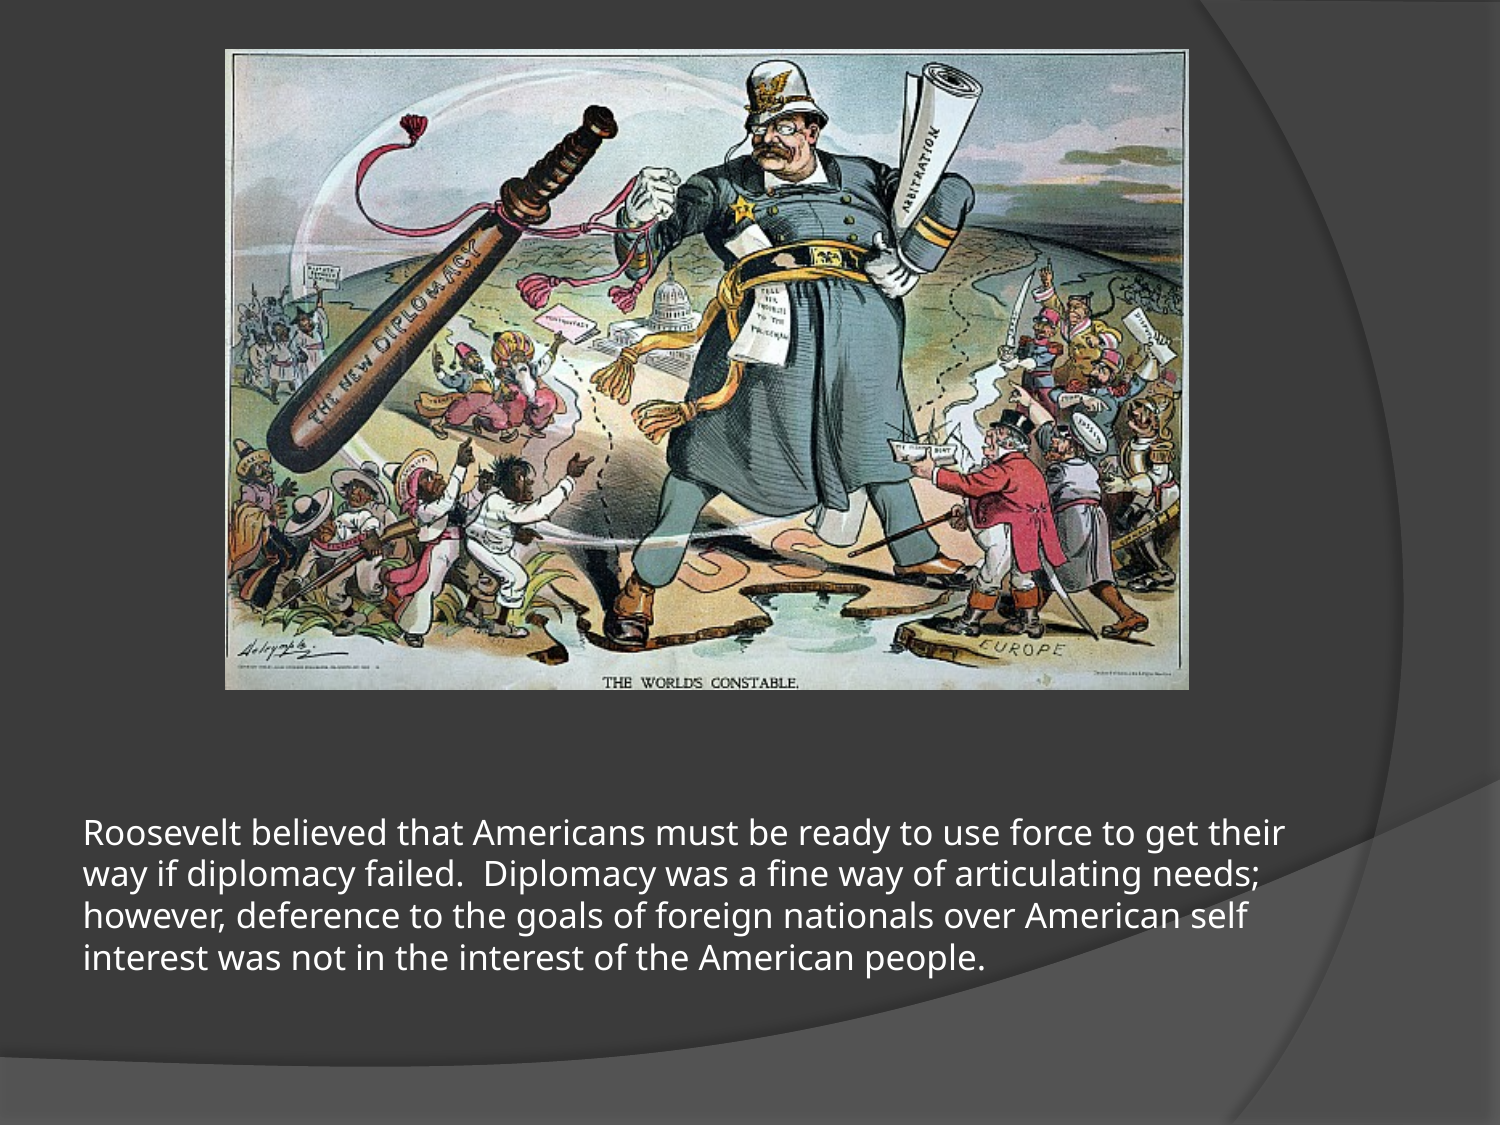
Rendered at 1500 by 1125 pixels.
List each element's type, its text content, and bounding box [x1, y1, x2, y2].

title Roosevelt believed that Americans must be ready to use force to get their way if diplomacy failed. Diplomacy was a fine way of articulating needs; however, deference to the goals of foreign nationals over American self interest was not in the interest of the American people. [75, 800, 1300, 988]
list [224, 49, 1189, 690]
